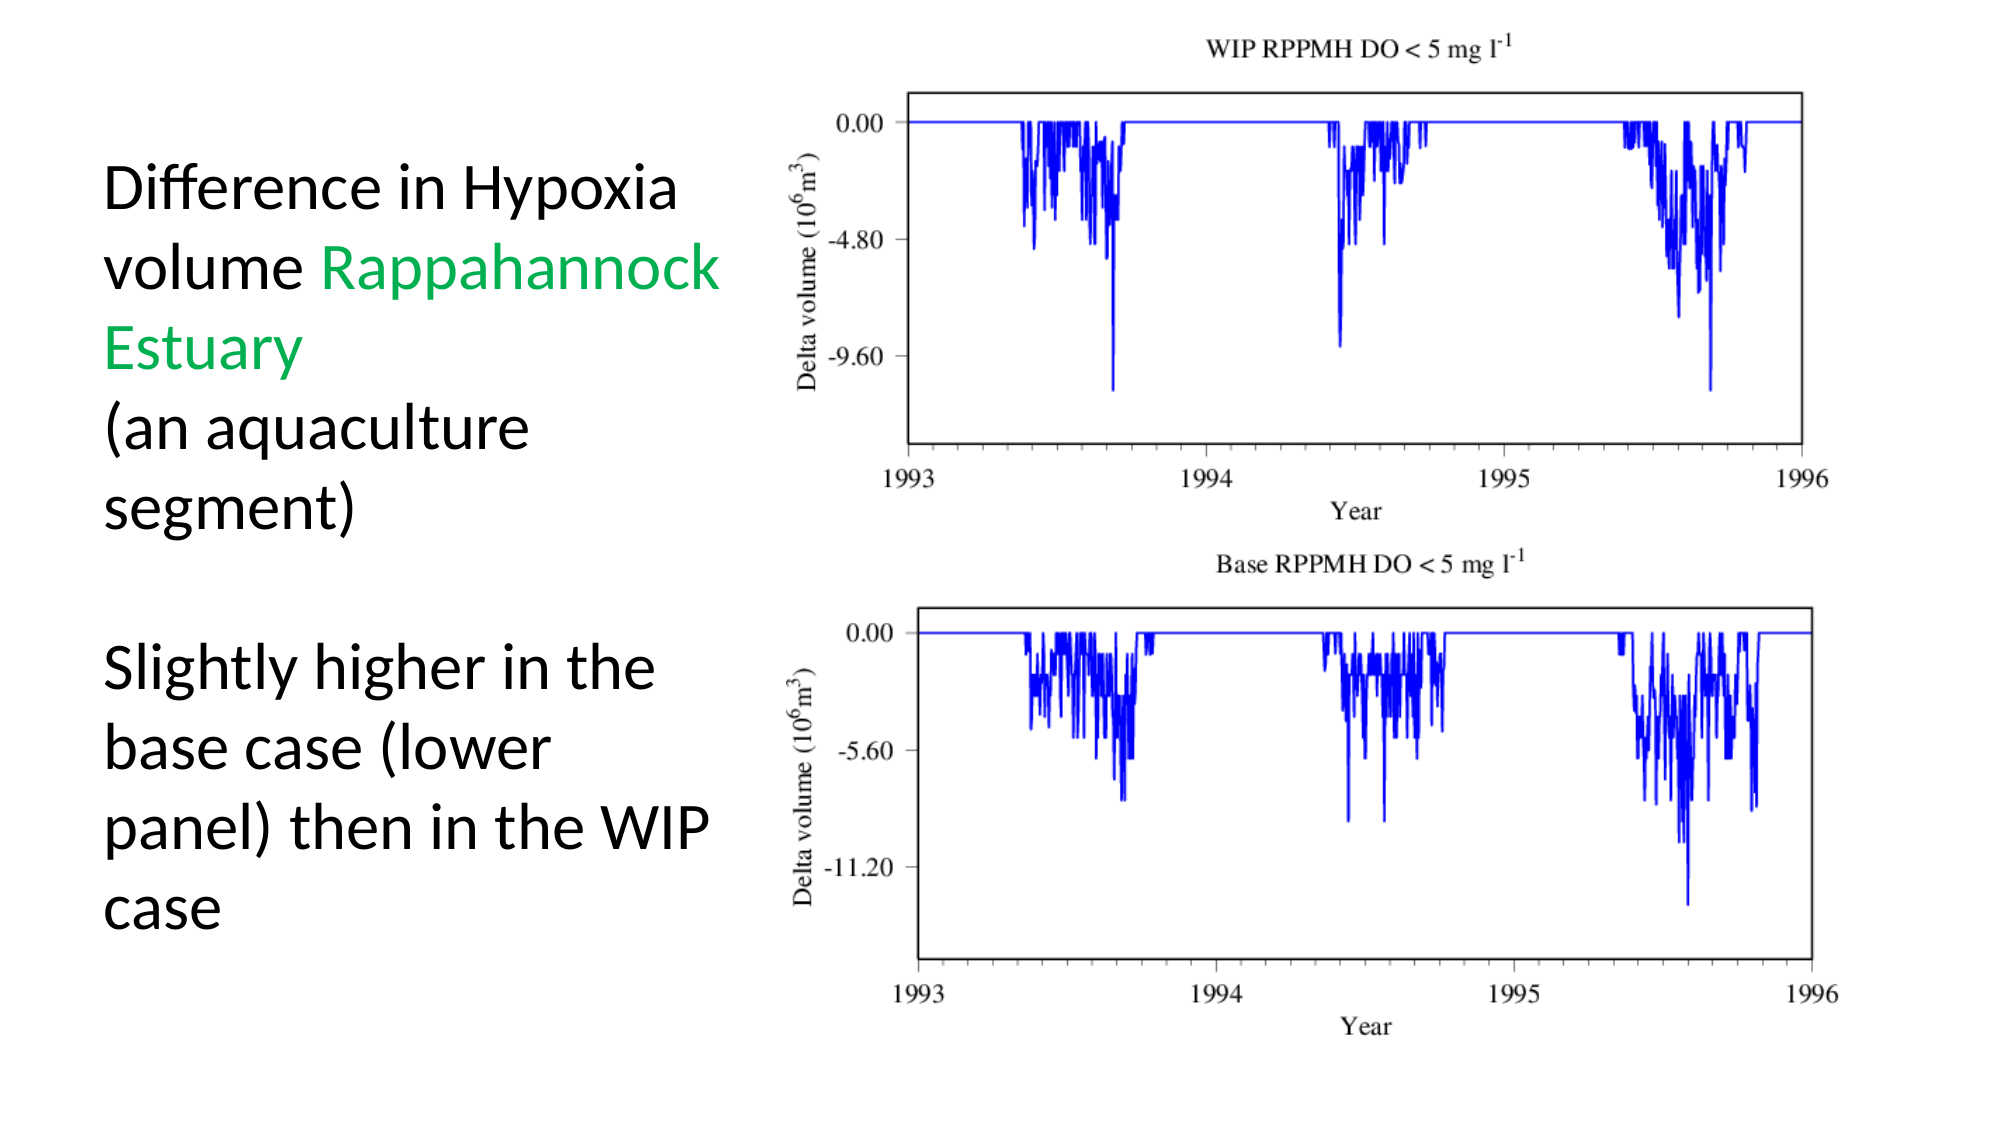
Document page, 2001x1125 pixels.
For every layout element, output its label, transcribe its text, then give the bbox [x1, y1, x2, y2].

picture [785, 542, 1857, 1050]
text_box Difference in Hypoxia volume Rappahannock Estuary (an aquaculture segment) Slightly higher in the base case (lower panel) then in the WIP case [88, 135, 744, 950]
picture [785, 27, 1844, 535]
